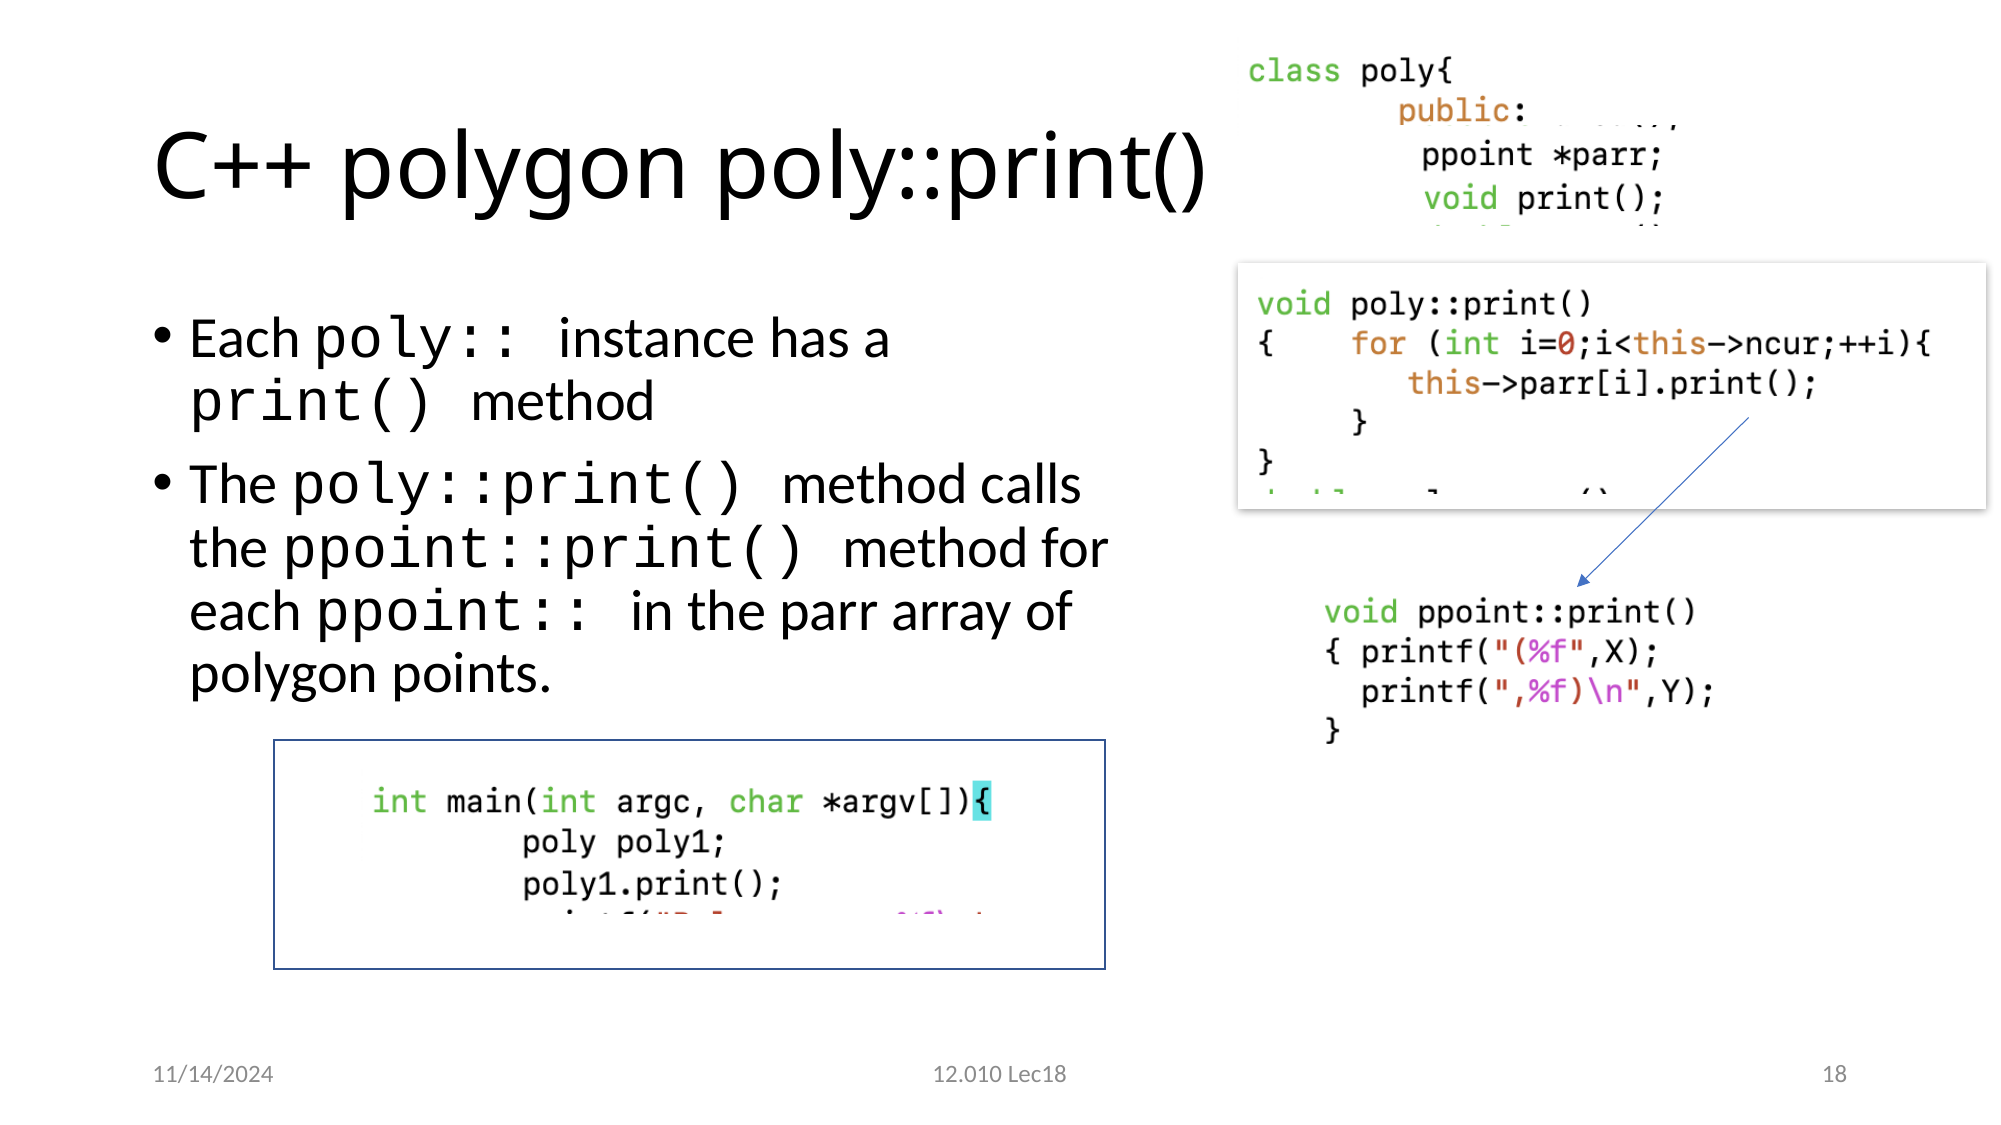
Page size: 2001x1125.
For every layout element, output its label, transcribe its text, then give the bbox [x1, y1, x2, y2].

picture [361, 768, 1077, 865]
picture [368, 867, 983, 914]
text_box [1576, 417, 1749, 588]
text_box [273, 739, 1106, 970]
title C++ polygon poly::print() [137, 59, 1863, 278]
list Each poly:: instance has a print() method The poly::print() method calls the ppoint::print() method for each ppoint:: in the parr array of polygon points. [137, 299, 1145, 1014]
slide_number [137, 1042, 588, 1103]
footer 12.010 Lec18 [662, 1042, 1338, 1103]
picture [1319, 587, 1905, 769]
slide_number 18 [1412, 1042, 1863, 1103]
picture [1252, 277, 1972, 494]
picture [1237, 37, 1796, 226]
